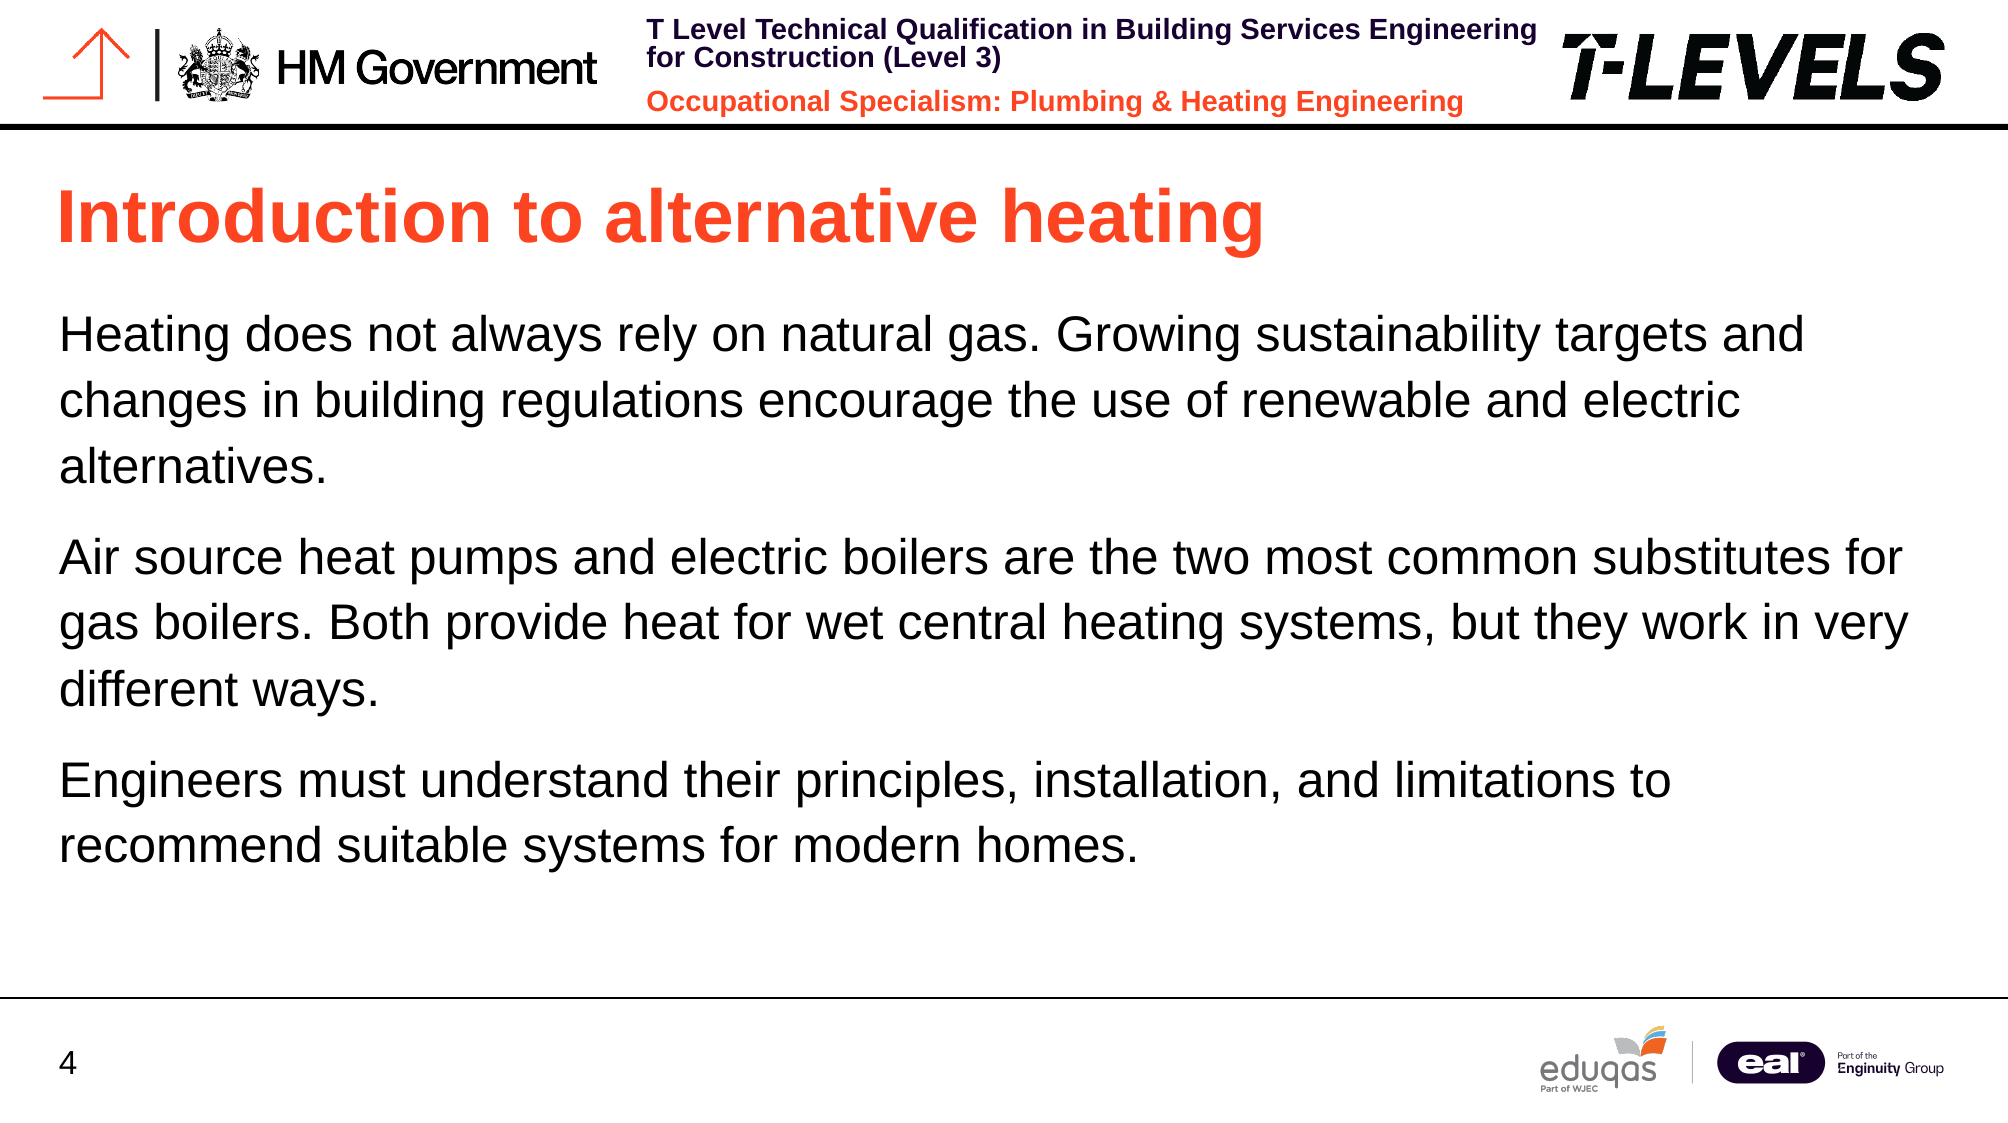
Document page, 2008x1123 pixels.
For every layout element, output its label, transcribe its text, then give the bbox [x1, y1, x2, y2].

picture [1543, 25, 1964, 108]
picture [38, 27, 136, 100]
list Heating does not always rely on natural gas. Growing sustainability targets and changes in building regulations encourage the use of renewable and electric alternatives. Air source heat pumps and electric boilers are the two most common substitutes for gas boilers. Both provide heat for wet central heating systems, but they work in very different ways. Engineers must understand their principles, installation, and limitations to recommend suitable systems for modern homes. [59, 295, 1949, 975]
title Introduction to alternative heating [41, 111, 1949, 314]
picture [1535, 1021, 1949, 1097]
picture [155, 28, 597, 102]
